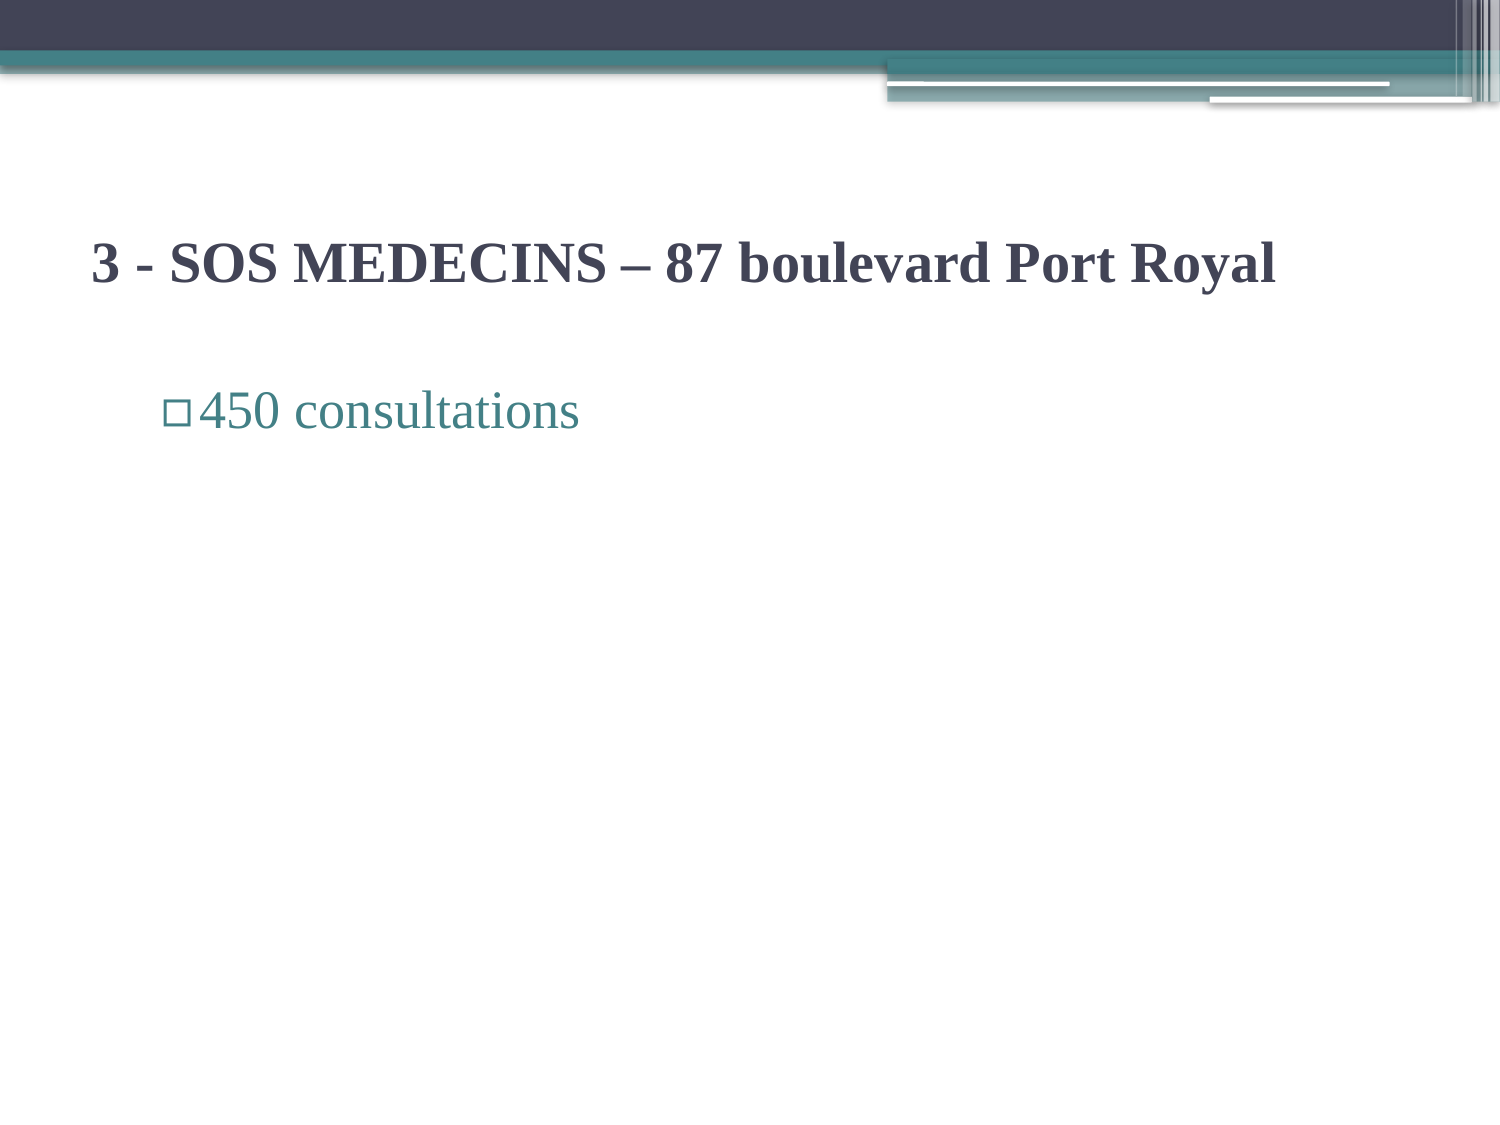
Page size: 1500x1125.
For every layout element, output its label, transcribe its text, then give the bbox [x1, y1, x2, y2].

title 3 - SOS MEDECINS – 87 boulevard Port Royal [76, 113, 1427, 302]
list 450 consultations [76, 302, 1427, 1125]
